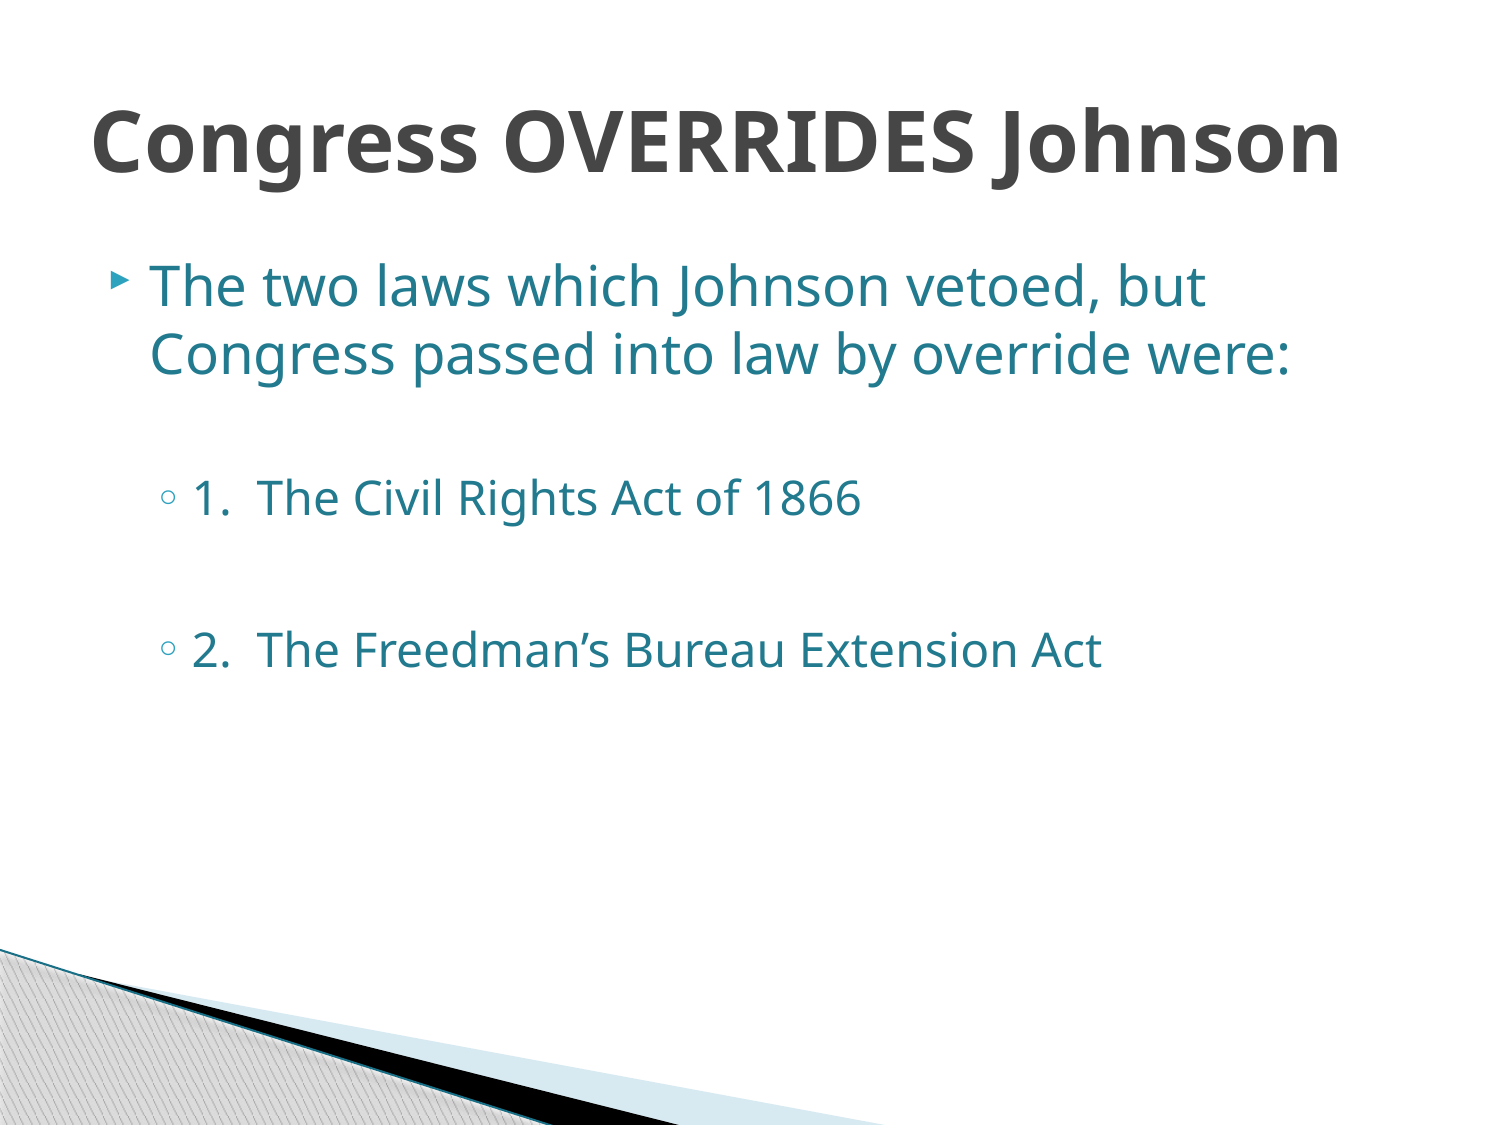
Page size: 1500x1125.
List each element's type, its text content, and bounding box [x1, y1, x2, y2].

title Congress OVERRIDES Johnson [75, 45, 1425, 233]
list The two laws which Johnson vetoed, but Congress passed into law by override were: 1. The Civil Rights Act of 1866 2. The Freedman’s Bureau Extension Act [75, 243, 1425, 986]
